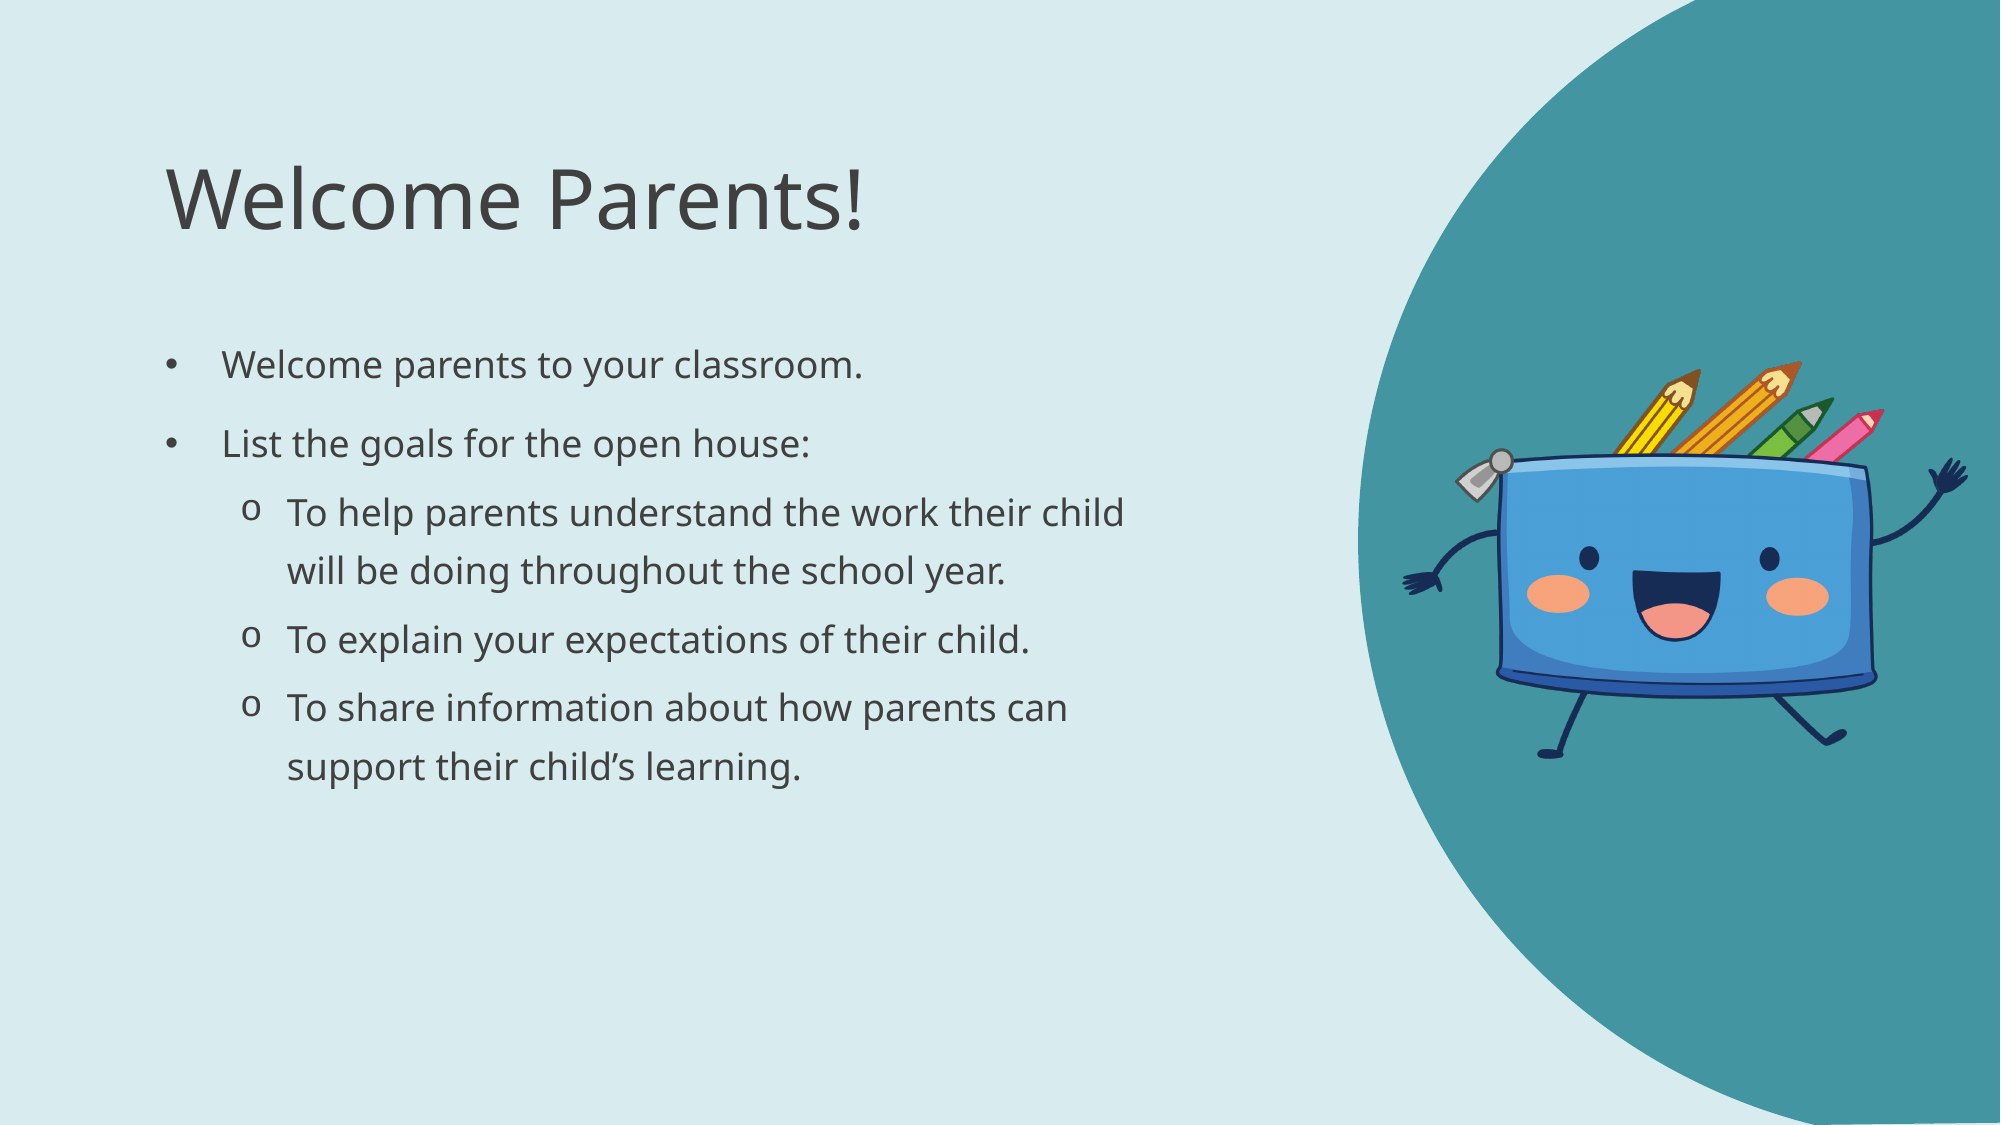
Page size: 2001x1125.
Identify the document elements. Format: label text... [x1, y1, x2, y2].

list Welcome parents to your classroom. List the goals for the open house: To help parents understand the work their child will be doing throughout the school year. To explain your expectations of their child. To share information about how parents can support their child’s learning. [150, 319, 1200, 1010]
title Welcome Parents! [150, 149, 1200, 263]
text_box [1357, 0, 2000, 1125]
picture [1402, 361, 1968, 759]
